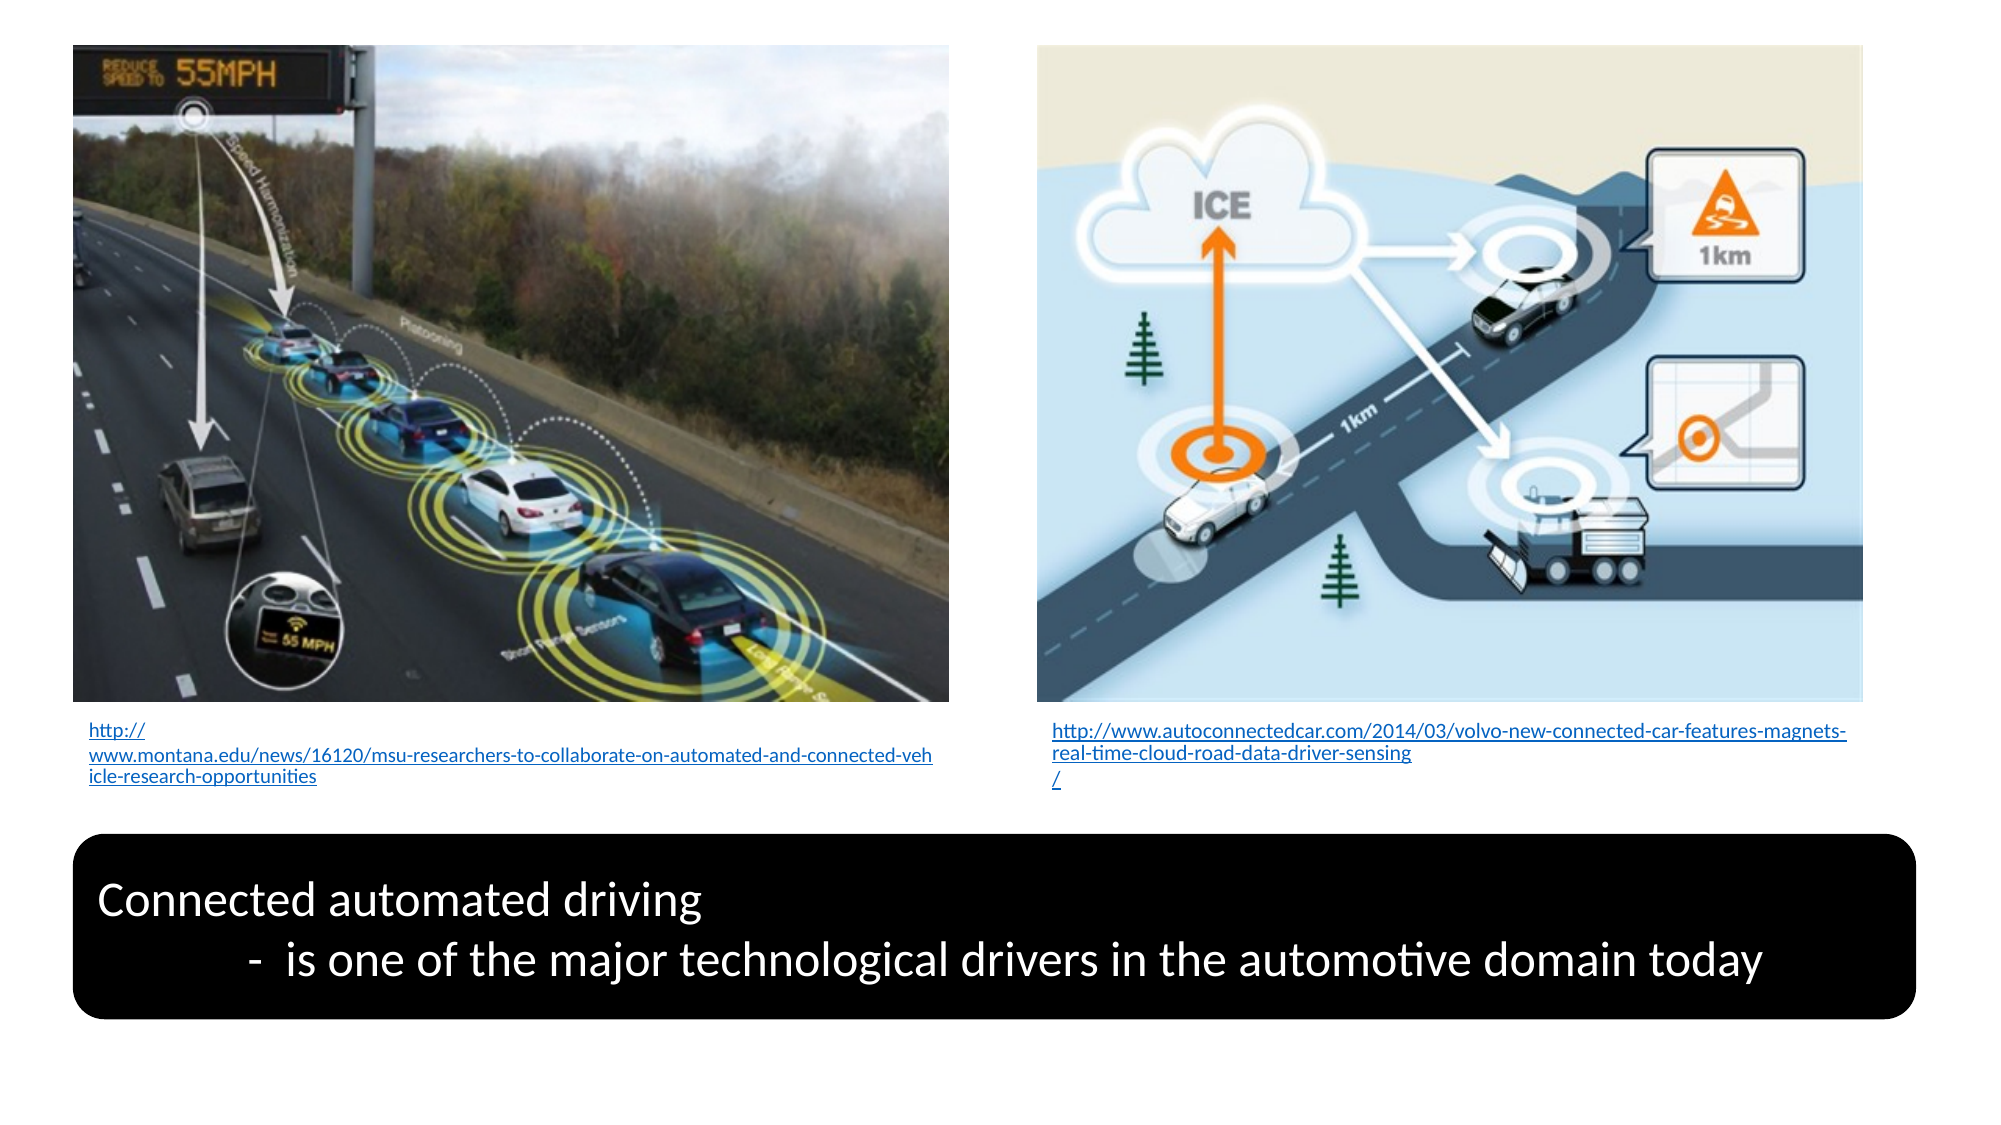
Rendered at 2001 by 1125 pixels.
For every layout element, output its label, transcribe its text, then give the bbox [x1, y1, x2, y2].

picture [1037, 45, 1863, 702]
text_box Connected automated driving - is one of the major technological drivers in the automotive domain today [72, 833, 1917, 1020]
picture [73, 45, 949, 702]
text_box http://www.autoconnectedcar.com/2014/03/volvo-new-connected-car-features-magnets-real-time-cloud-road-data-driver-sensing/ [1037, 709, 1863, 807]
text_box http://www.montana.edu/news/16120/msu-researchers-to-collaborate-on-automated-and-connected-vehicle-research-opportunities [73, 709, 949, 805]
